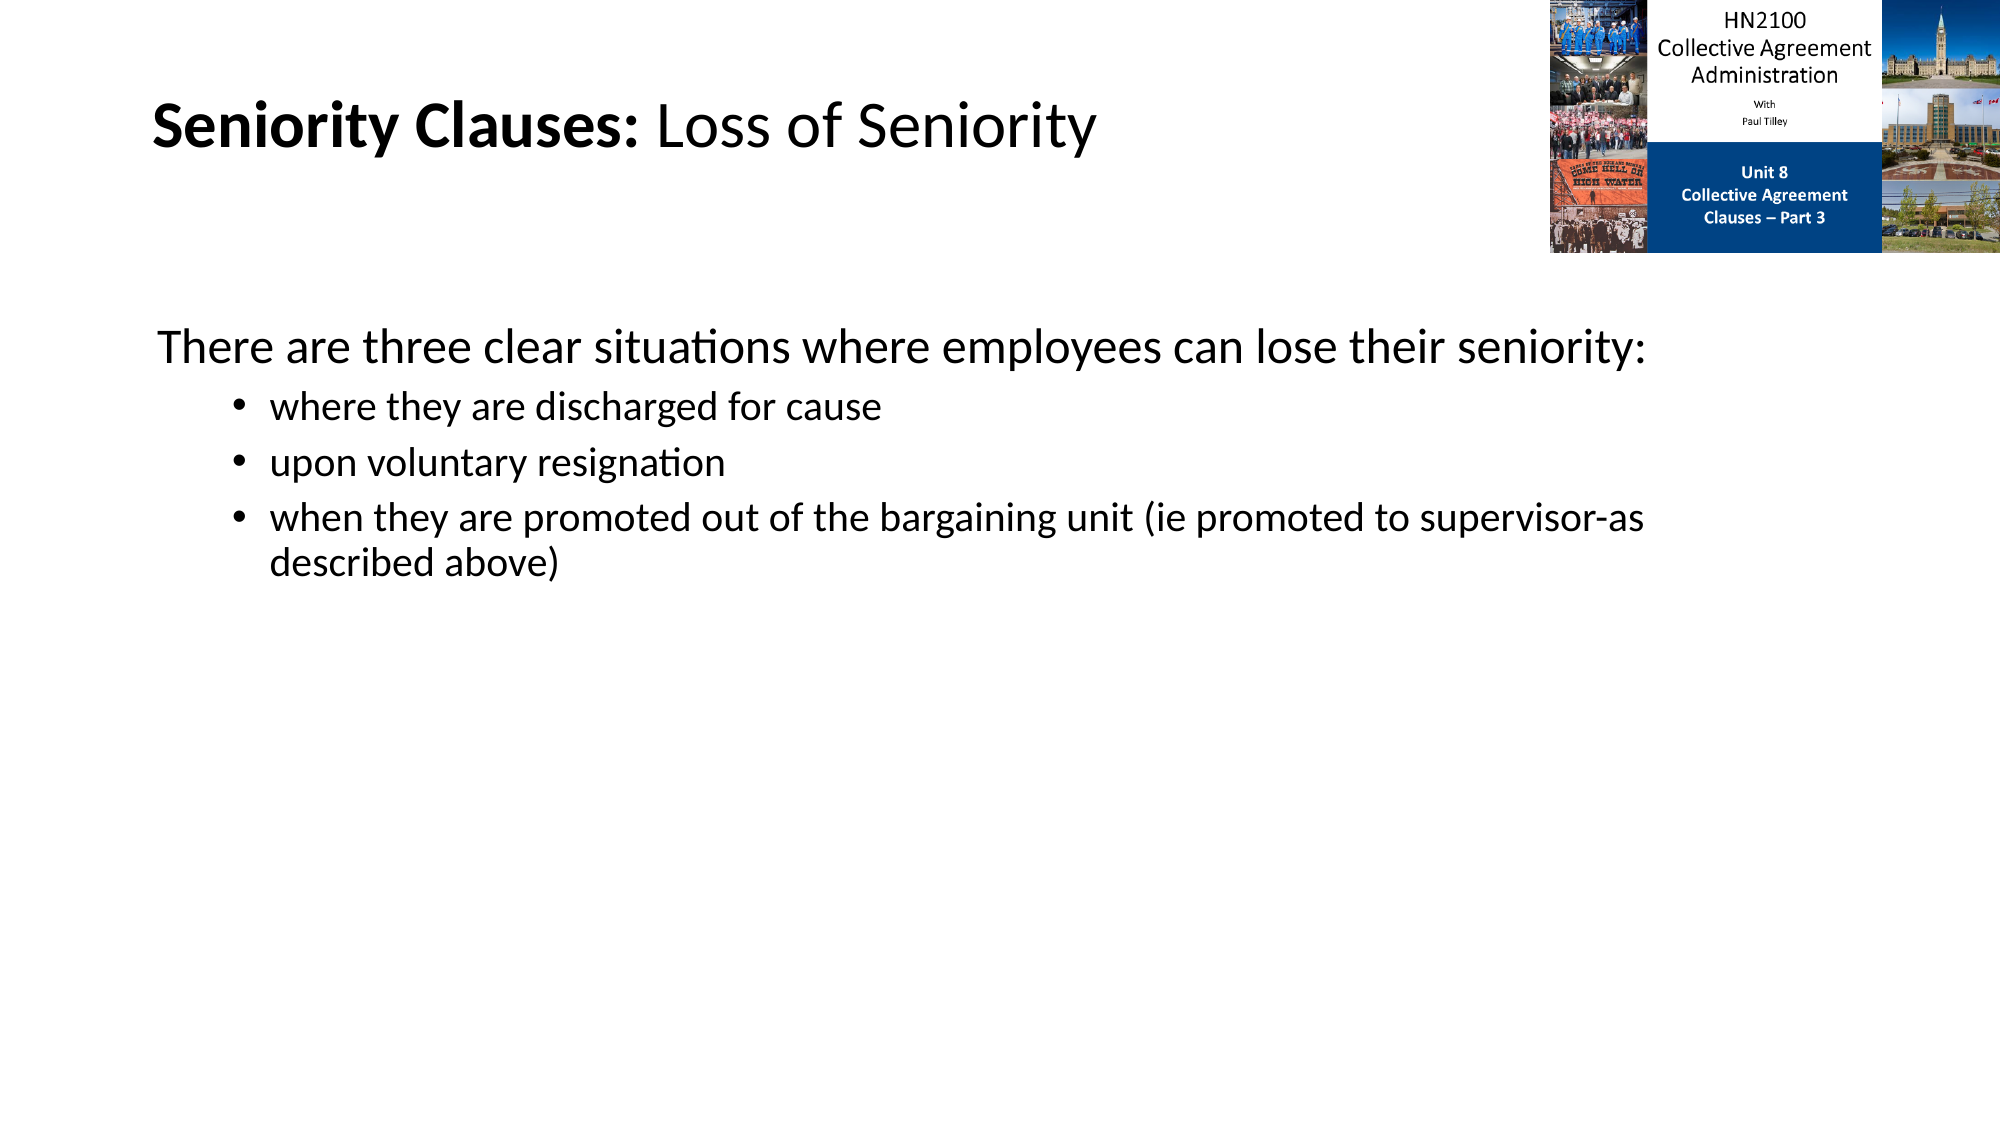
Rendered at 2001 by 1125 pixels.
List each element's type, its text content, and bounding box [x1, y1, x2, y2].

picture [1550, 0, 2000, 253]
title Seniority Clauses: Loss of Seniority [137, 59, 1863, 278]
list There are three clear situations where employees can lose their seniority: where they are discharged for cause upon voluntary resignation when they are promoted out of the bargaining unit (ie promoted to supervisor-as described above) [67, 312, 1793, 1027]
